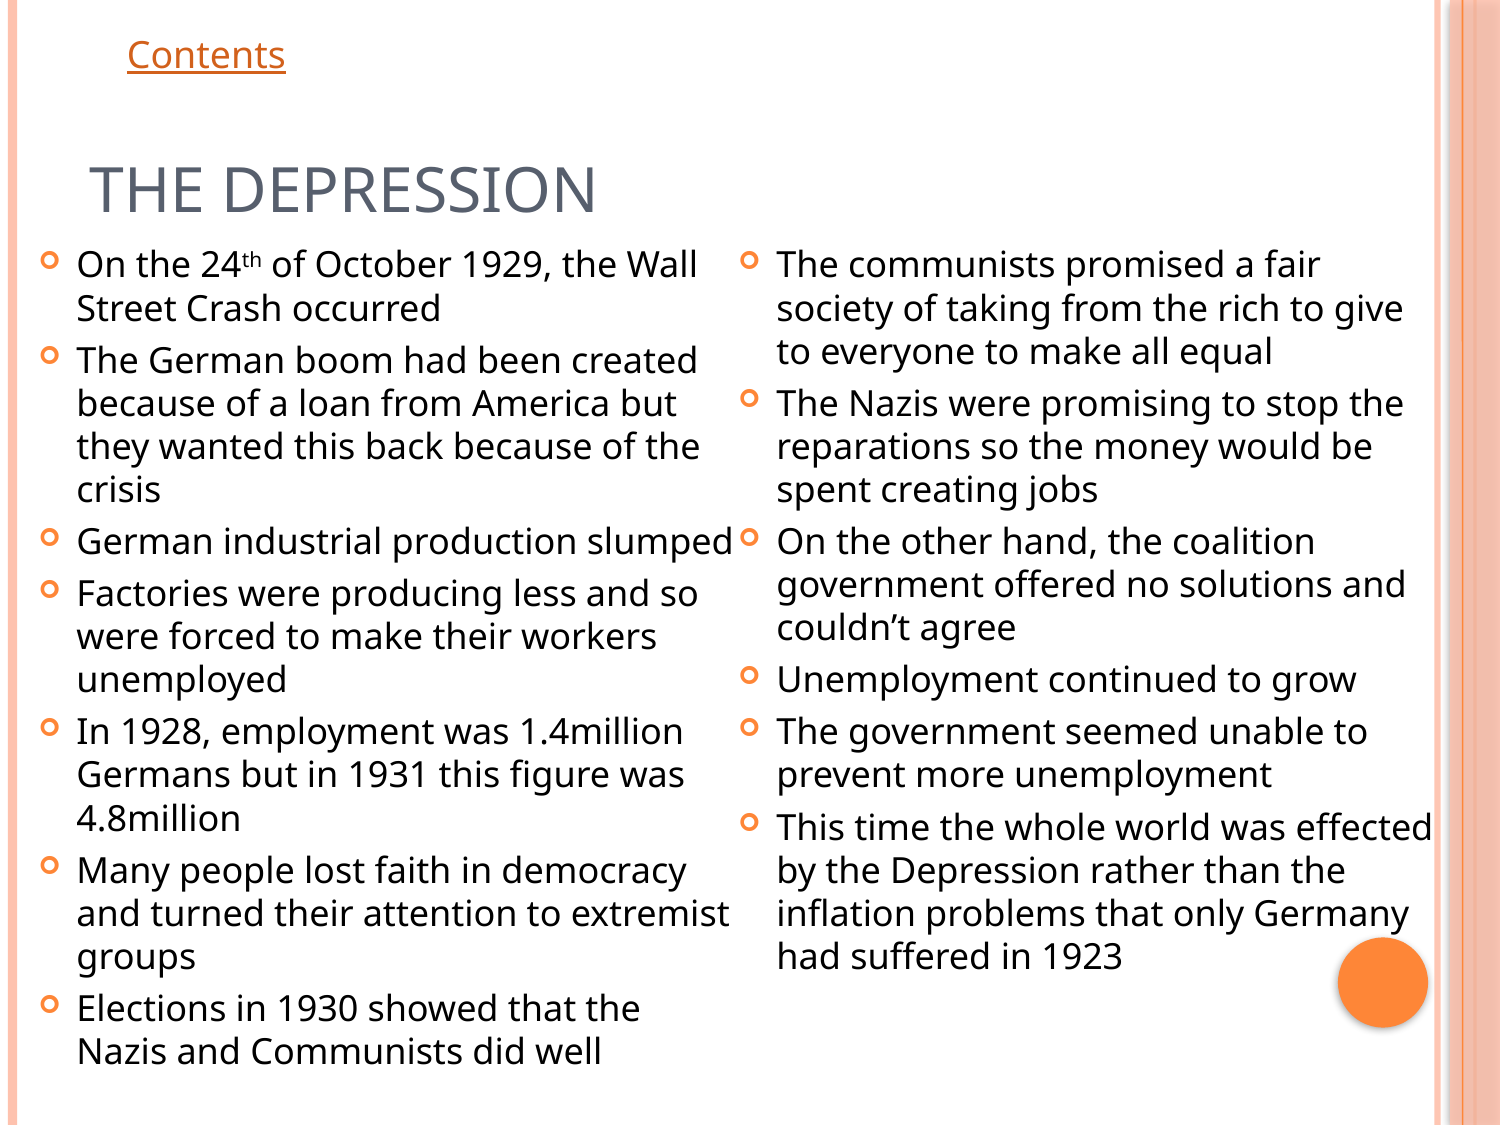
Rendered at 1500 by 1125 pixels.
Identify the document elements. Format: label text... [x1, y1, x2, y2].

title The Depression [75, 45, 1300, 233]
list On the 24th of October 1929, the Wall Street Crash occurred The German boom had been created because of a loan from America but they wanted this back because of the crisis German industrial production slumped Factories were producing less and so were forced to make their workers unemployed In 1928, employment was 1.4million Germans but in 1931 this figure was 4.8million Many people lost faith in democracy and turned their attention to extremist groups Elections in 1930 showed that the Nazis and Communists did well The communists promised a fair society of taking from the rich to give to everyone to make all equal The Nazis were promising to stop the reparations so the money would be spent creating jobs On the other hand, the coalition government offered no solutions and couldn’t agree Unemployment continued to grow The government seemed unable to prevent more unemployment This time the whole world was effected by the Depression rather than the inflation problems that only Germany had suffered in 1923 [23, 234, 1454, 1091]
